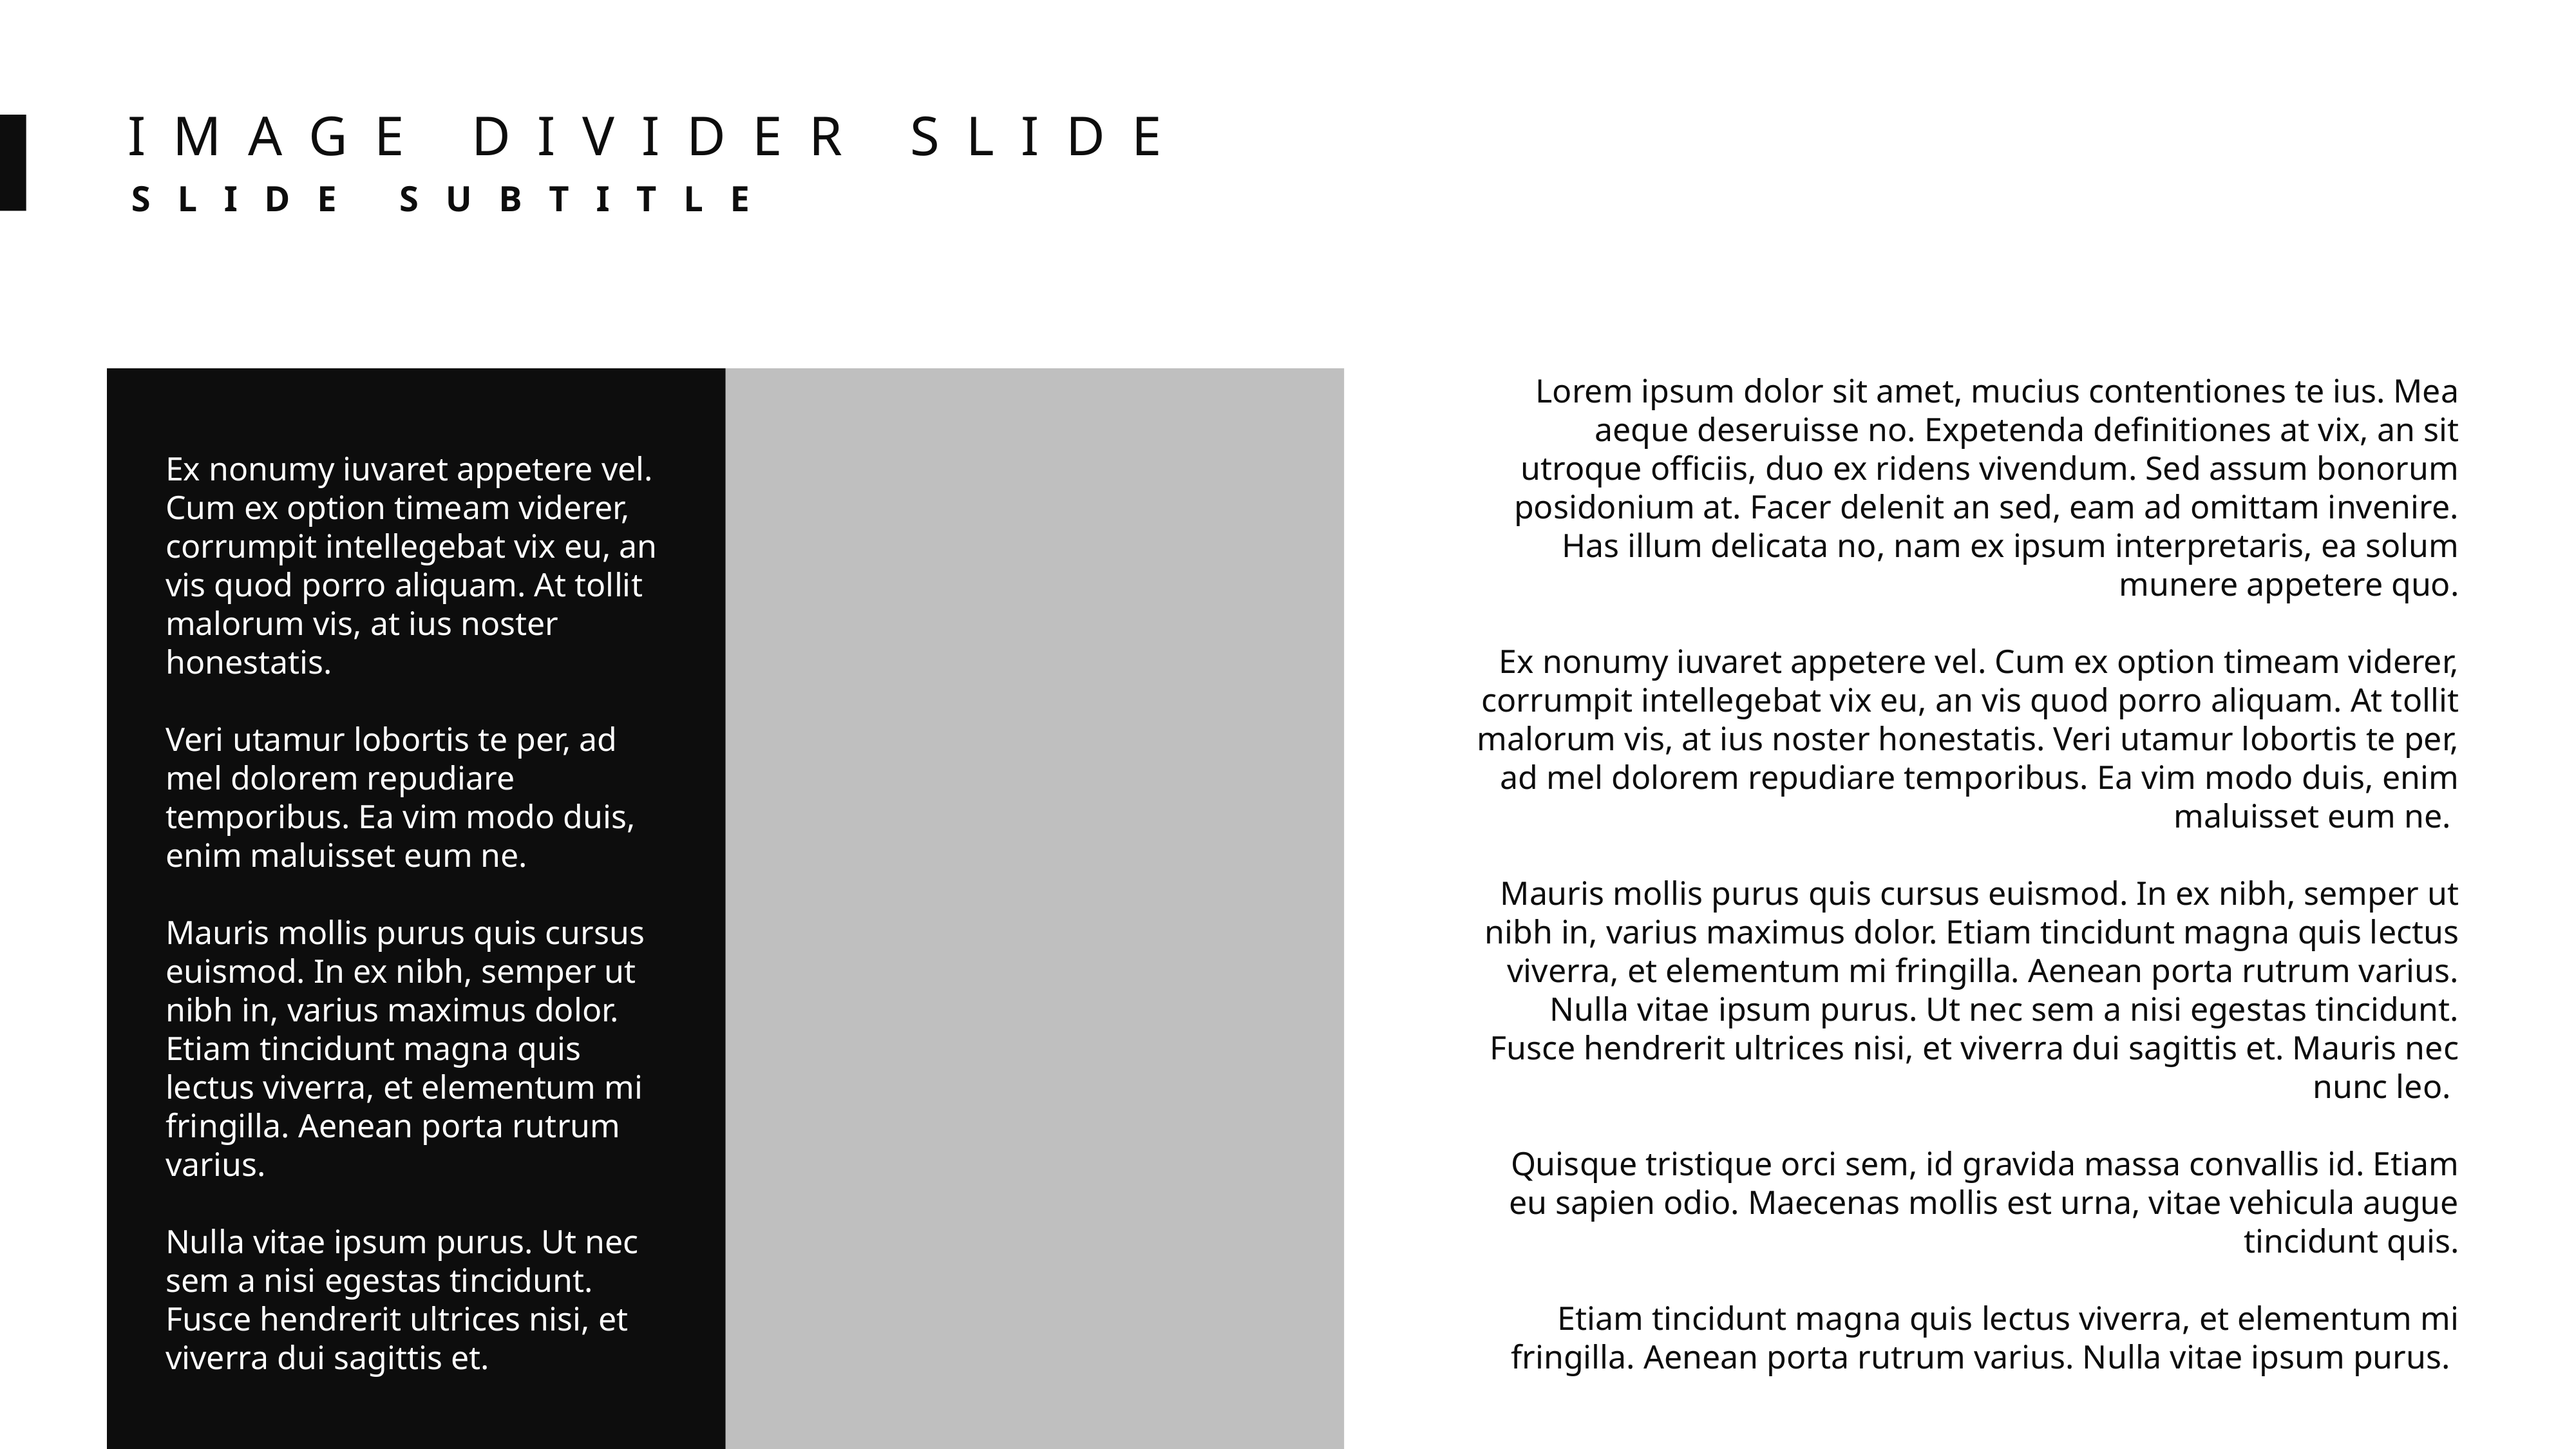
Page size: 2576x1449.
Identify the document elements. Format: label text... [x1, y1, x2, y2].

text_box [726, 368, 1345, 1449]
text_box [106, 368, 726, 1449]
text_box IMAGE DIVIDER SLIDE [118, 97, 1173, 171]
text_box SLIDE SUBTITLE [122, 171, 761, 223]
text_box Ex nonumy iuvaret appetere vel. Cum ex option timeam viderer, corrumpit intellegebat vix eu, an vis quod porro aliquam. At tollit malorum vis, at ius noster honestatis. Veri utamur lobortis te per, ad mel dolorem repudiare temporibus. Ea vim modo duis, enim maluisset eum ne. Mauris mollis purus quis cursus euismod. In ex nibh, semper ut nibh in, varius maximus dolor. Etiam tincidunt magna quis lectus viverra, et elementum mi fringilla. Aenean porta rutrum varius. Nulla vitae ipsum purus. Ut nec sem a nisi egestas tincidunt. Fusce hendrerit ultrices nisi, et viverra dui sagittis et. [156, 444, 672, 1381]
text_box Lorem ipsum dolor sit amet, mucius contentiones te ius. Mea aeque deseruisse no. Expetenda definitiones at vix, an sit utroque officiis, duo ex ridens vivendum. Sed assum bonorum posidonium at. Facer delenit an sed, eam ad omittam invenire. Has illum delicata no, nam ex ipsum interpretaris, ea solum munere appetere quo. Ex nonumy iuvaret appetere vel. Cum ex option timeam viderer, corrumpit intellegebat vix eu, an vis quod porro aliquam. At tollit malorum vis, at ius noster honestatis. Veri utamur lobortis te per, ad mel dolorem repudiare temporibus. Ea vim modo duis, enim maluisset eum ne. Mauris mollis purus quis cursus euismod. In ex nibh, semper ut nibh in, varius maximus dolor. Etiam tincidunt magna quis lectus viverra, et elementum mi fringilla. Aenean porta rutrum varius. Nulla vitae ipsum purus. Ut nec sem a nisi egestas tincidunt. Fusce hendrerit ultrices nisi, et viverra dui sagittis et. Mauris nec nunc leo. Quisque tristique orci sem, id gravida massa convallis id. Etiam eu sapien odio. Maecenas mollis est urna, vitae vehicula augue tincidunt quis. Etiam tincidunt magna quis lectus viverra, et elementum mi fringilla. Aenean porta rutrum varius. Nulla vitae ipsum purus. [1461, 366, 2469, 1381]
text_box [0, 114, 27, 211]
